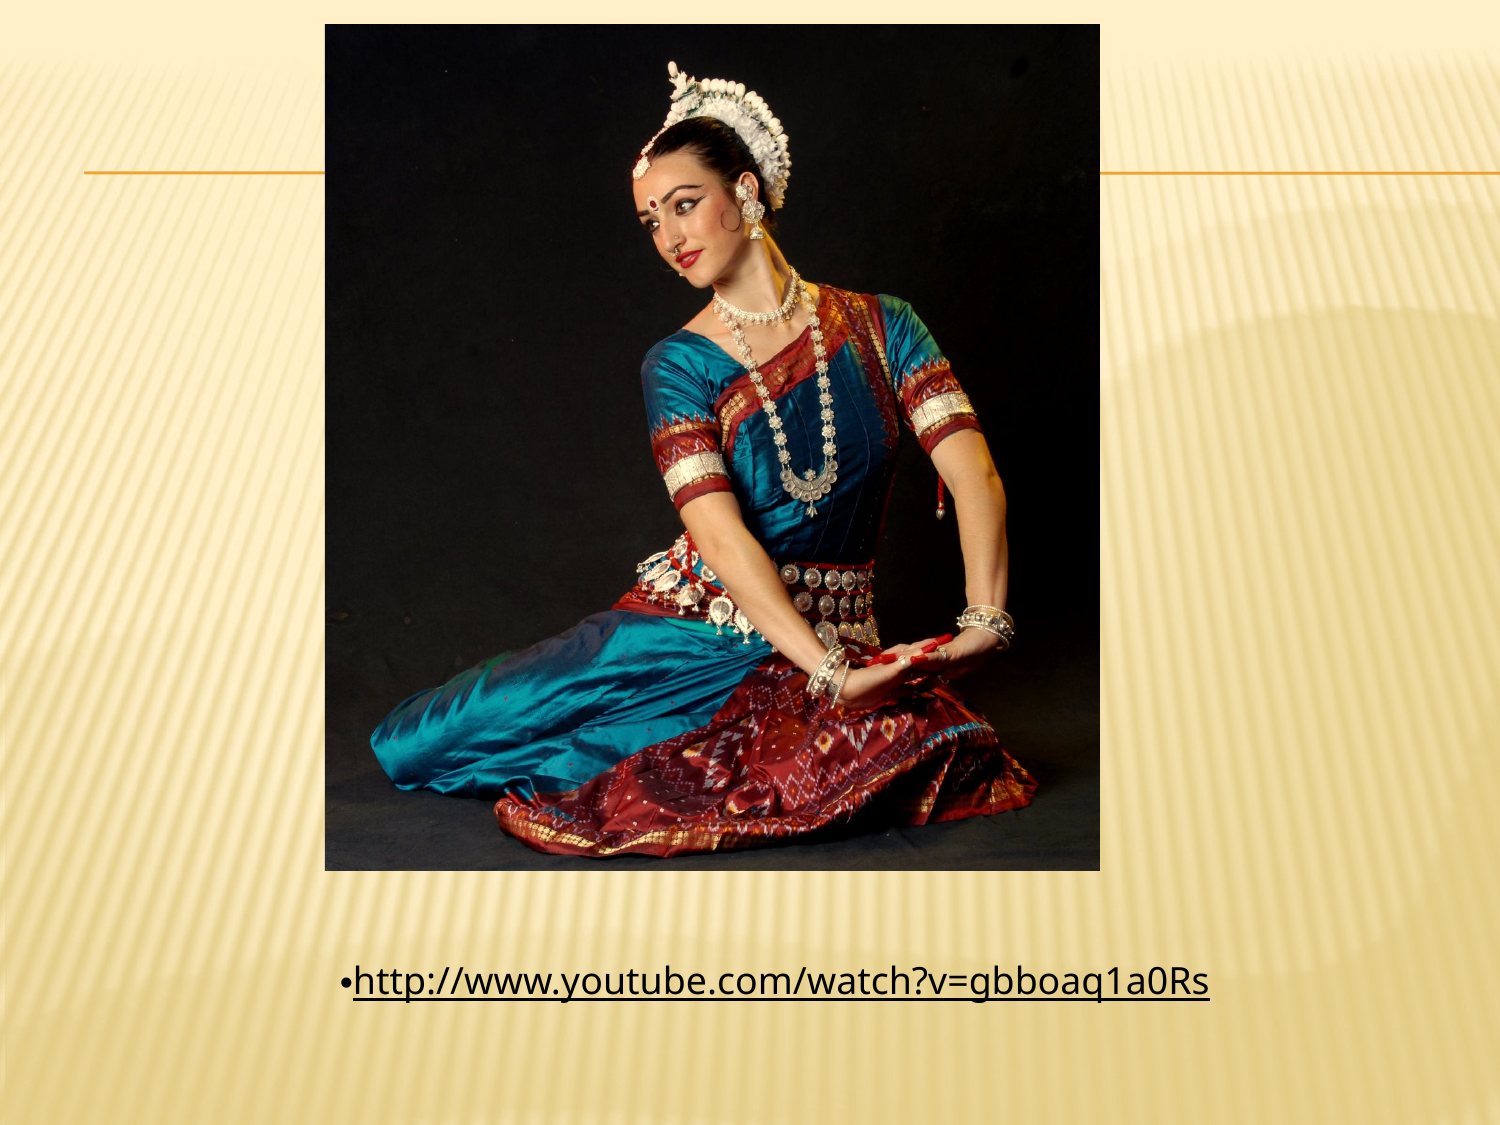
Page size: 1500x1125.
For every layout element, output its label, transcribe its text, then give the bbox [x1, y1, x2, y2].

text_box http://www.youtube.com/watch?v=gbboaq1a0Rs [324, 949, 1338, 1016]
picture [324, 24, 1101, 871]
